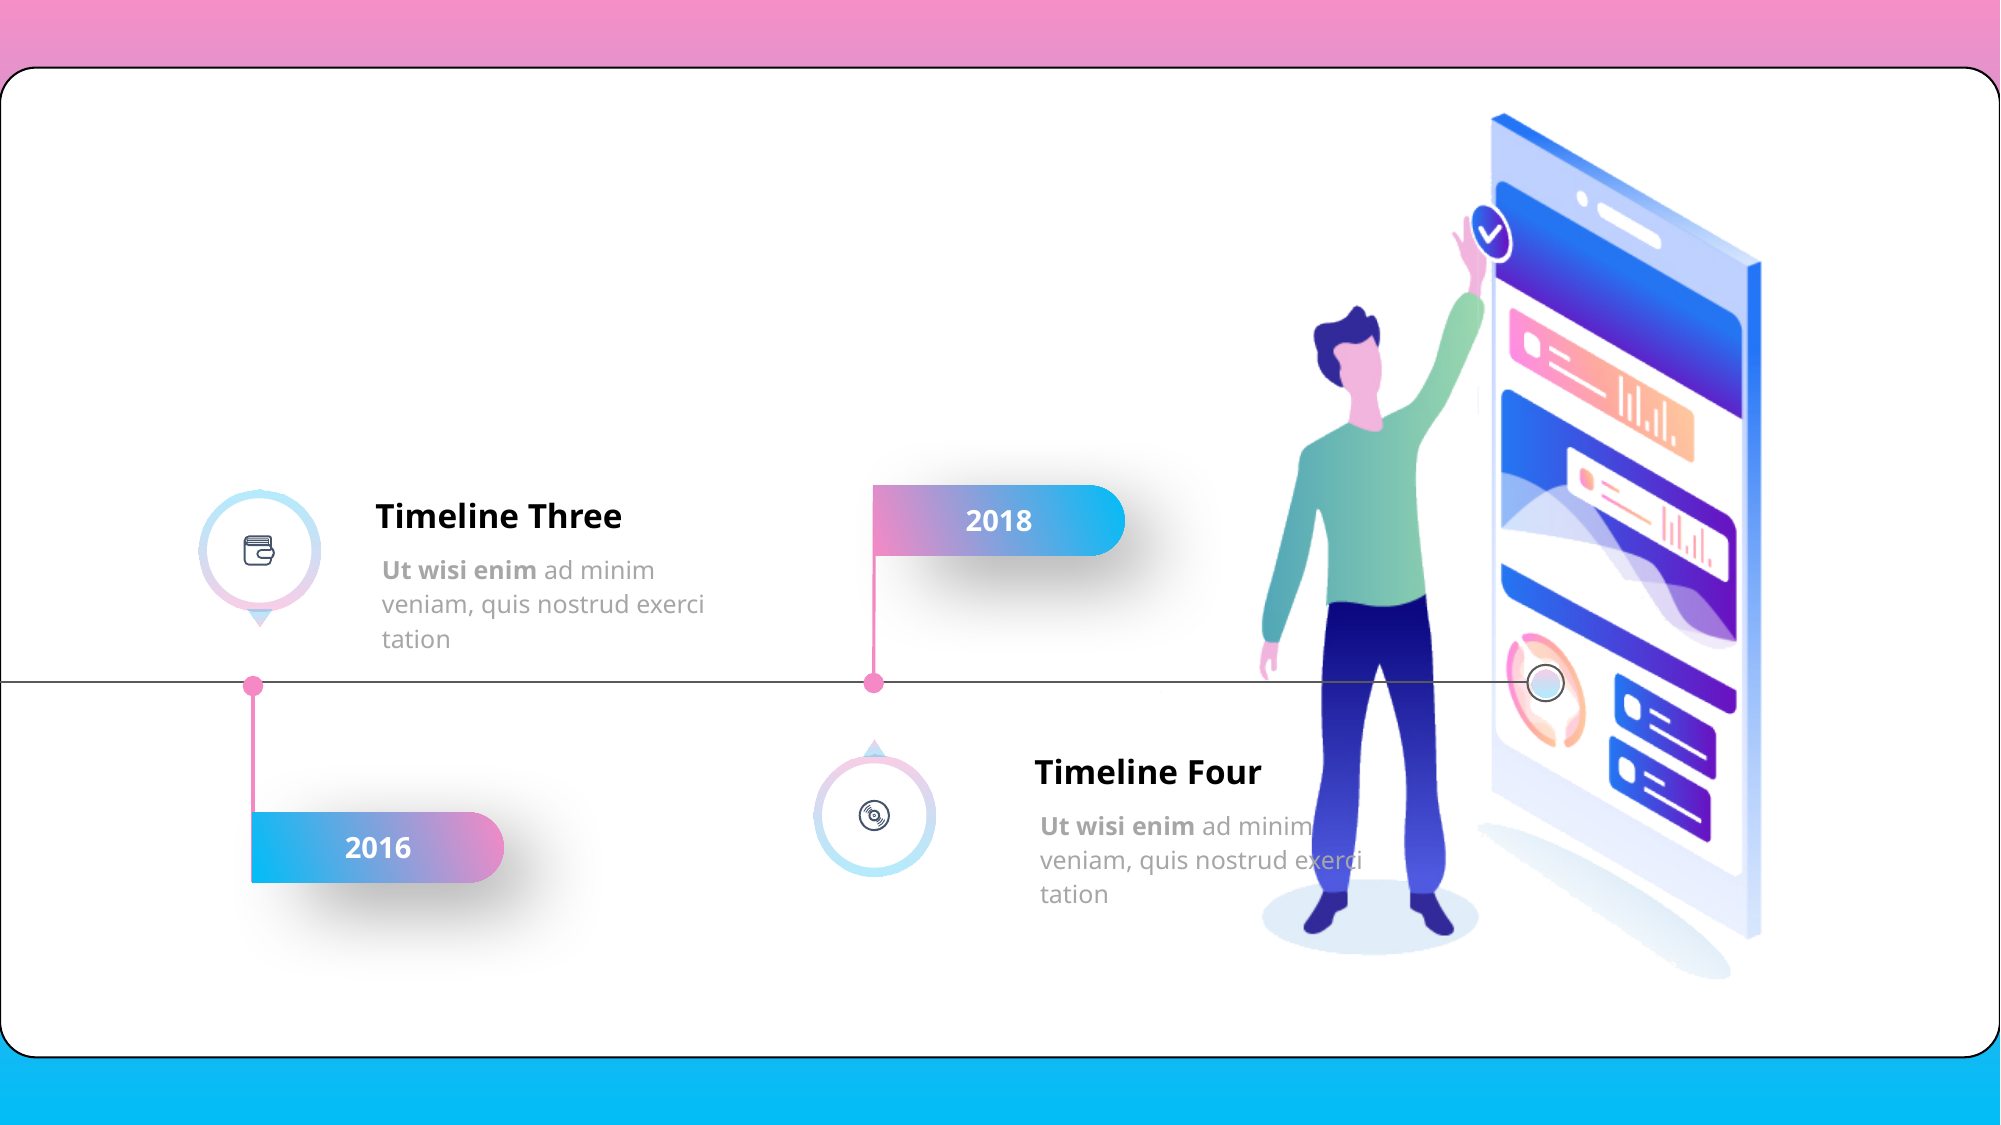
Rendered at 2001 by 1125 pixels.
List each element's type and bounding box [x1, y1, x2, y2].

text_box [1527, 664, 1564, 702]
text_box [1025, 743, 1424, 894]
text_box [0, 66, 1997, 681]
text_box [252, 686, 504, 883]
text_box [0, 683, 2000, 1059]
text_box [873, 485, 1125, 684]
picture [799, 86, 2000, 1025]
text_box [198, 489, 321, 627]
text_box [813, 739, 936, 877]
text_box [367, 487, 766, 638]
